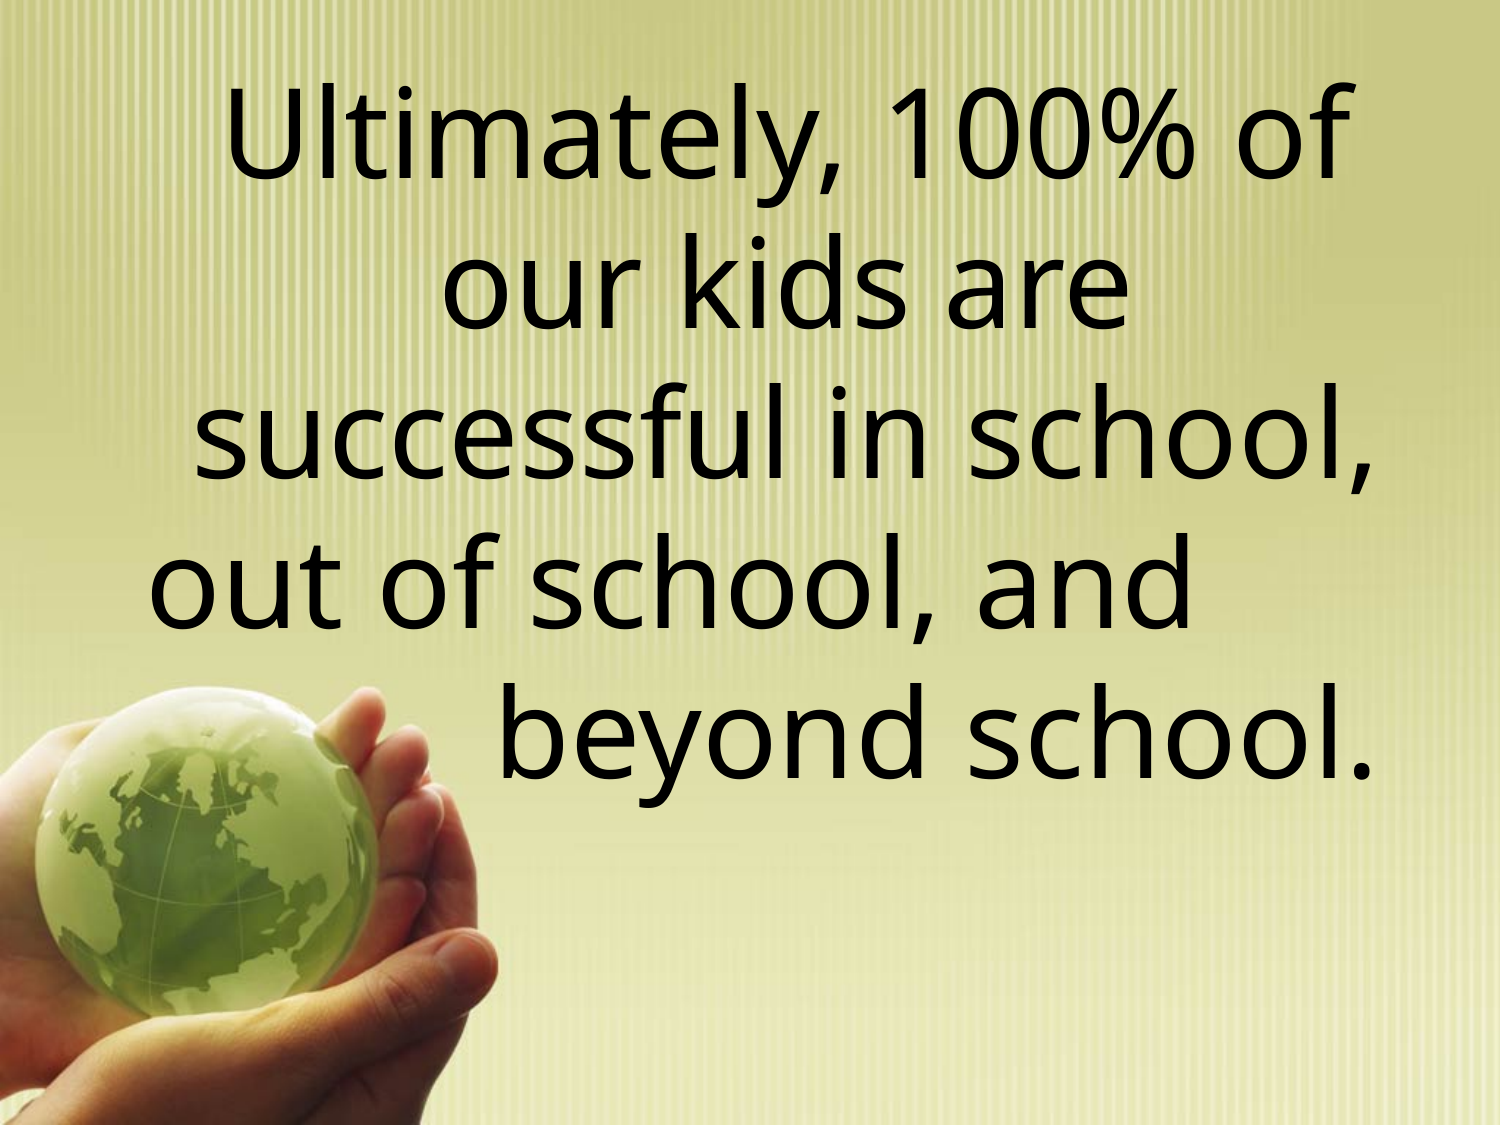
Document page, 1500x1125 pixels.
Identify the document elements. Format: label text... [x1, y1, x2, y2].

picture [0, 0, 1500, 1125]
text_box Ultimately, 100% of our kids are successful in school, out of school, and beyond school. [42, 45, 1456, 1125]
